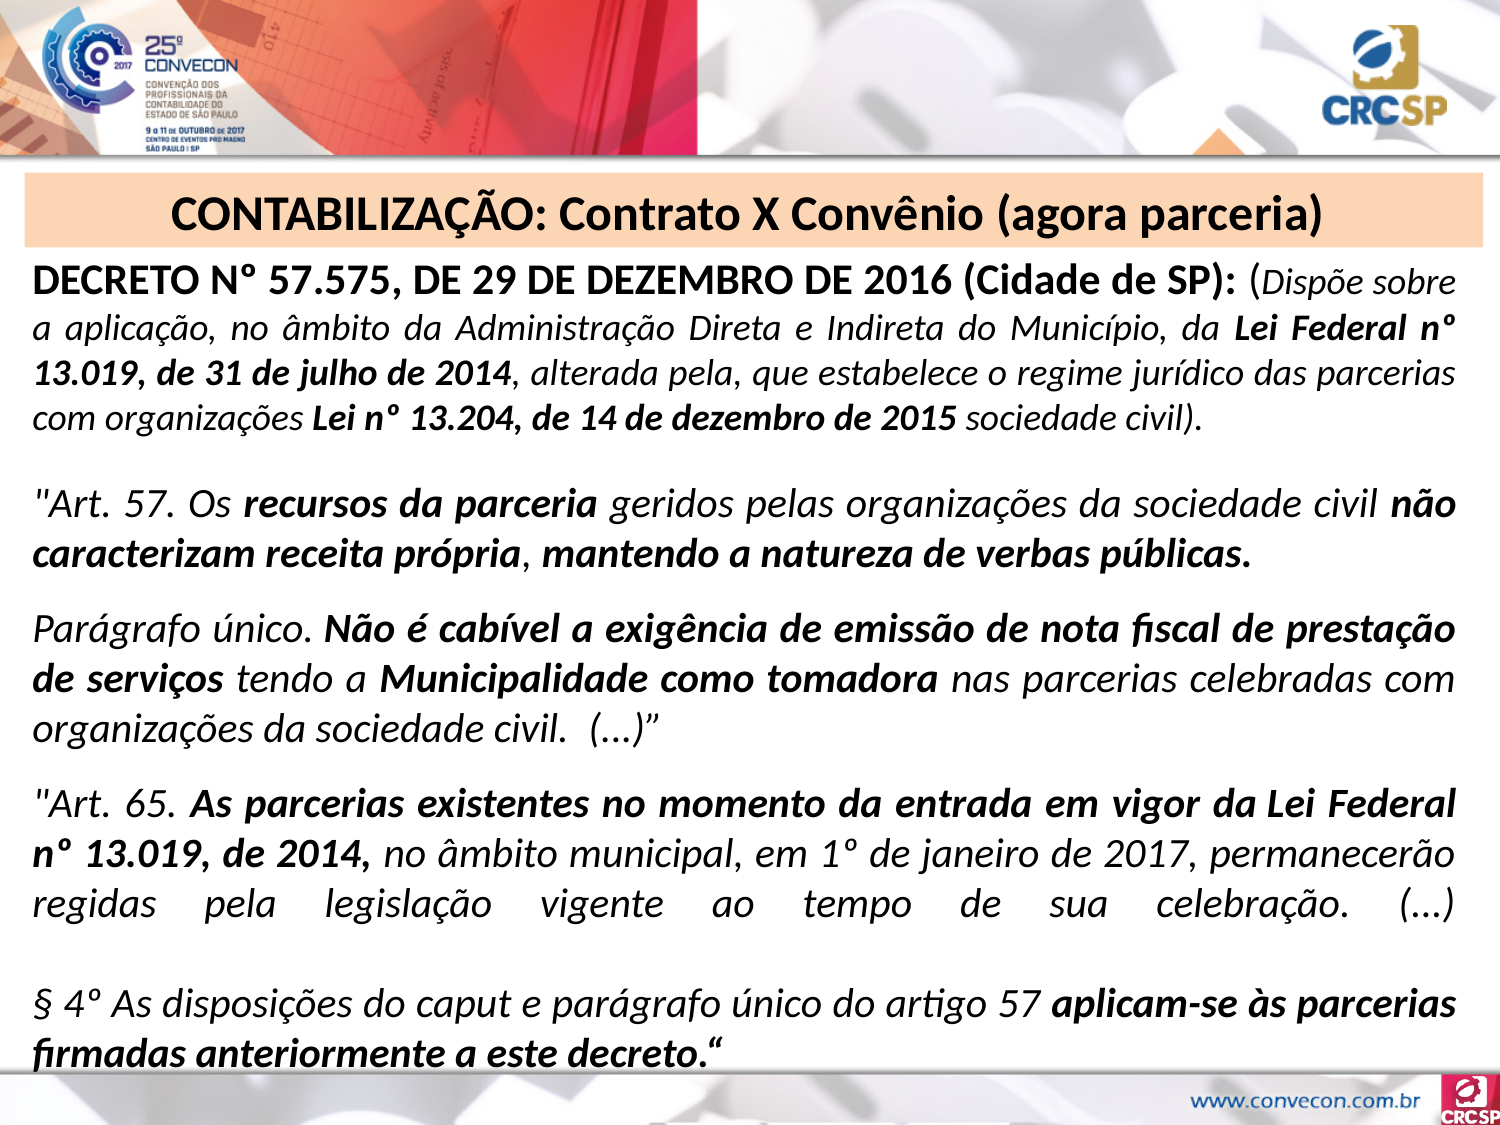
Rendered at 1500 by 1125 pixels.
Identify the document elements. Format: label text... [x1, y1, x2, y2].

text_box CONTABILIZAÇÃO: Contrato X Convênio (agora parceria) [24, 172, 1484, 248]
text_box DECRETO Nº 57.575, DE 29 DE DEZEMBRO DE 2016 (Cidade de SP): (Dispõe sobre a aplicação, no âmbito da Administração Direta e Indireta do Município, da Lei Federal nº 13.019, de 31 de julho de 2014, alterada pela, que estabelece o regime jurídico das parcerias com organizações Lei nº 13.204, de 14 de dezembro de 2015 sociedade civil). "Art. 57. Os recursos da parceria geridos pelas organizações da sociedade civil não caracterizam receita própria, mantendo a natureza de verbas públicas. Parágrafo único. Não é cabível a exigência de emissão de nota fiscal de prestação de serviços tendo a Municipalidade como tomadora nas parcerias celebradas com organizações da sociedade civil. (...)” "Art. 65. As parcerias existentes no momento da entrada em vigor da Lei Federal nº 13.019, de 2014, no âmbito municipal, em 1º de janeiro de 2017, permanecerão regidas pela legislação vigente ao tempo de sua celebração. (...) § 4º As disposições do caput e parágrafo único do artigo 57 aplicam-se às parcerias firmadas anteriormente a este decreto.“ [17, 243, 1472, 1084]
picture [0, 0, 1500, 1125]
